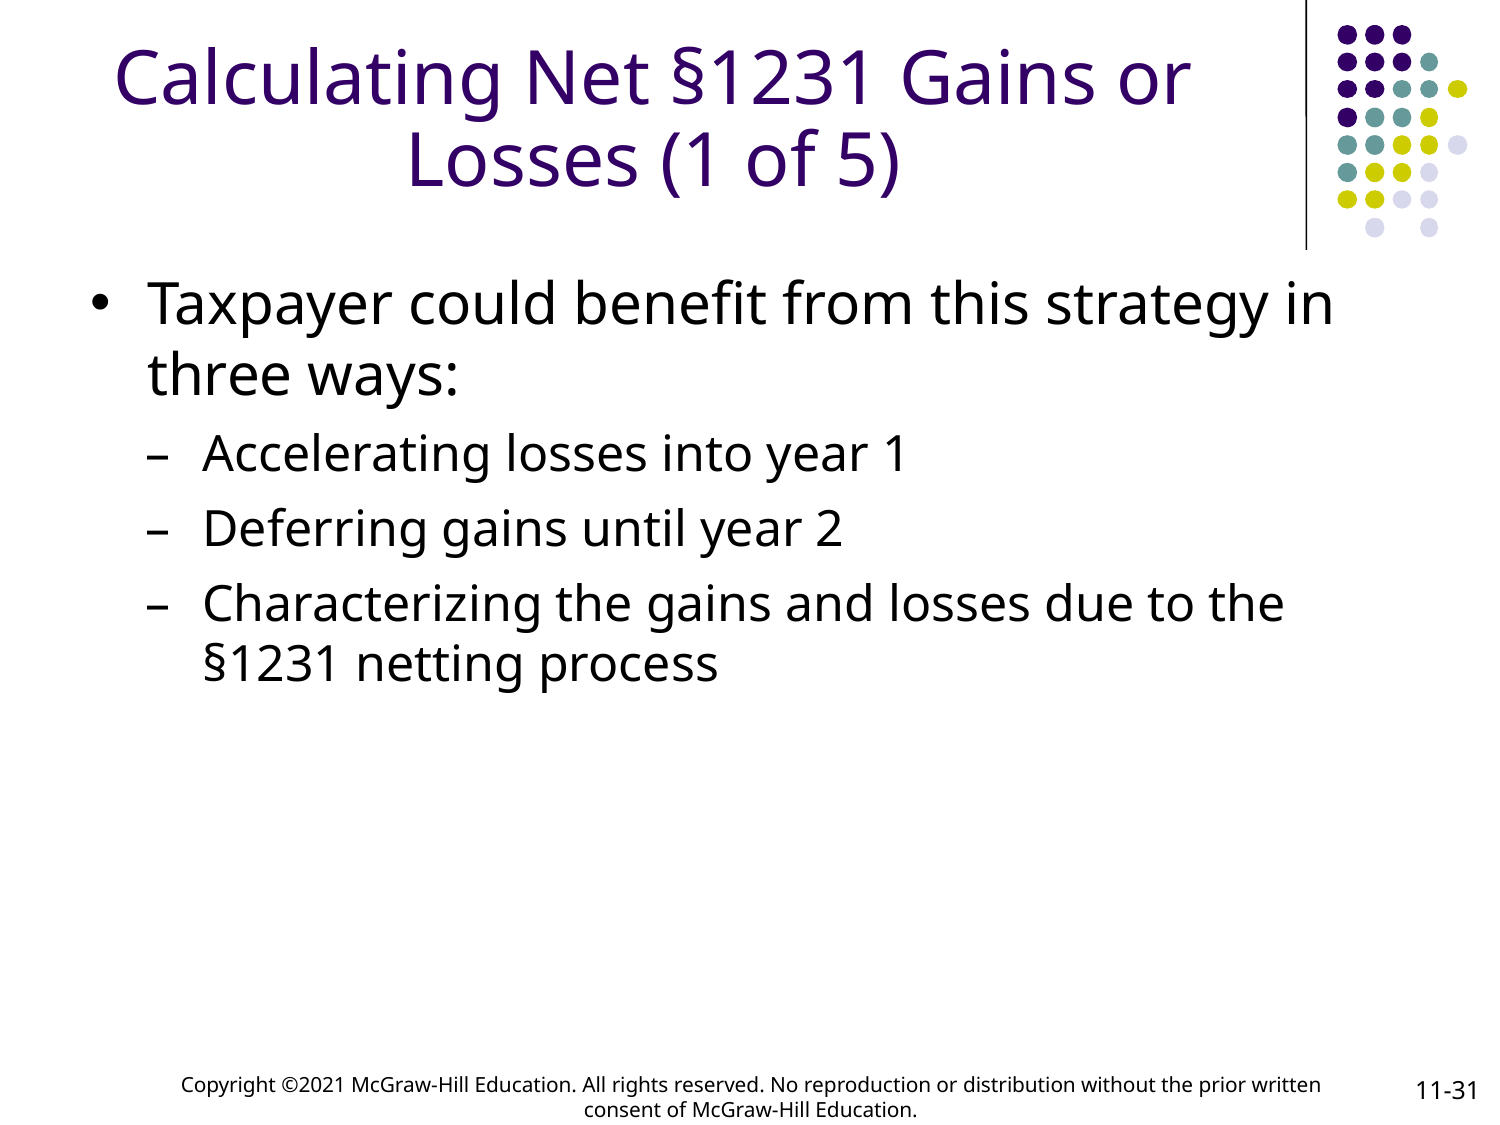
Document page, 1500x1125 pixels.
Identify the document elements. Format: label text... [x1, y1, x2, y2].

slide_number 11-31 [1345, 1061, 1496, 1122]
title Calculating Net §1231 Gains or Losses (1 of 5) [32, 8, 1275, 234]
list Taxpayer could benefit from this strategy in three ways: Accelerating losses into year 1 Deferring gains until year 2 Characterizing the gains and losses due to the §1231 netting process [75, 259, 1425, 1062]
